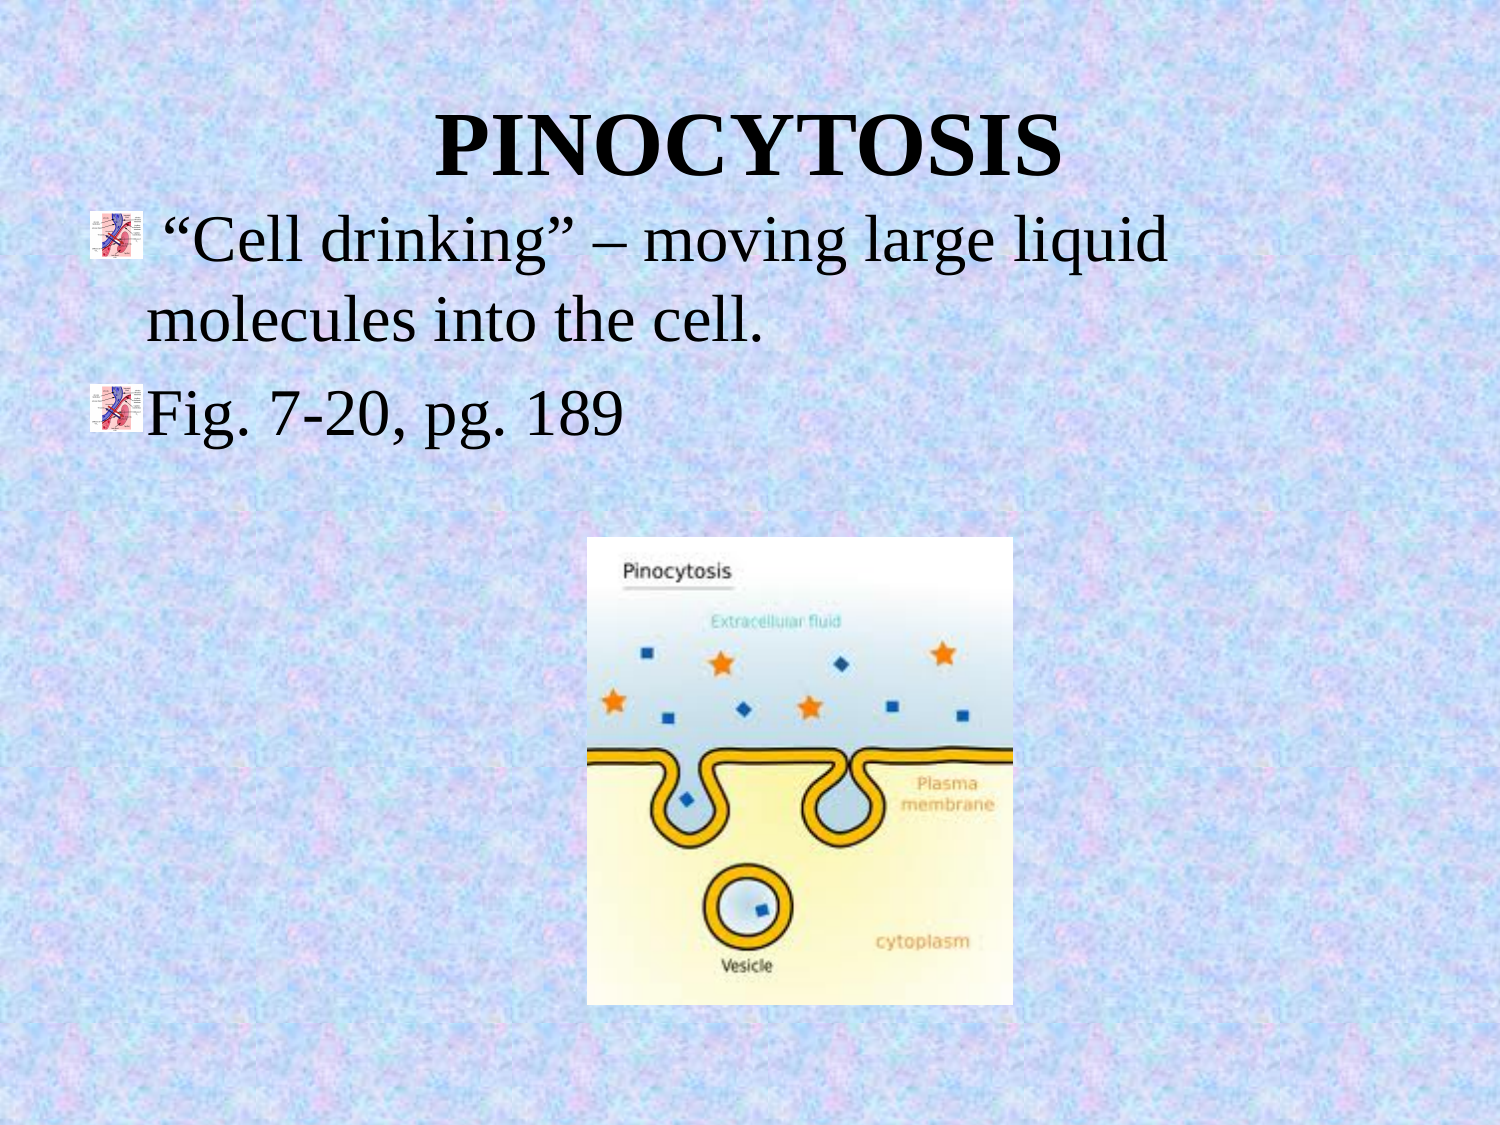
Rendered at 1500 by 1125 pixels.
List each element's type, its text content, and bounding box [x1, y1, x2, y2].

picture [0, 0, 1500, 1125]
list “Cell drinking” – moving large liquid molecules into the cell. Fig. 7-20, pg. 189 [75, 187, 1425, 550]
title PINOCYTOSIS [75, 45, 1425, 187]
